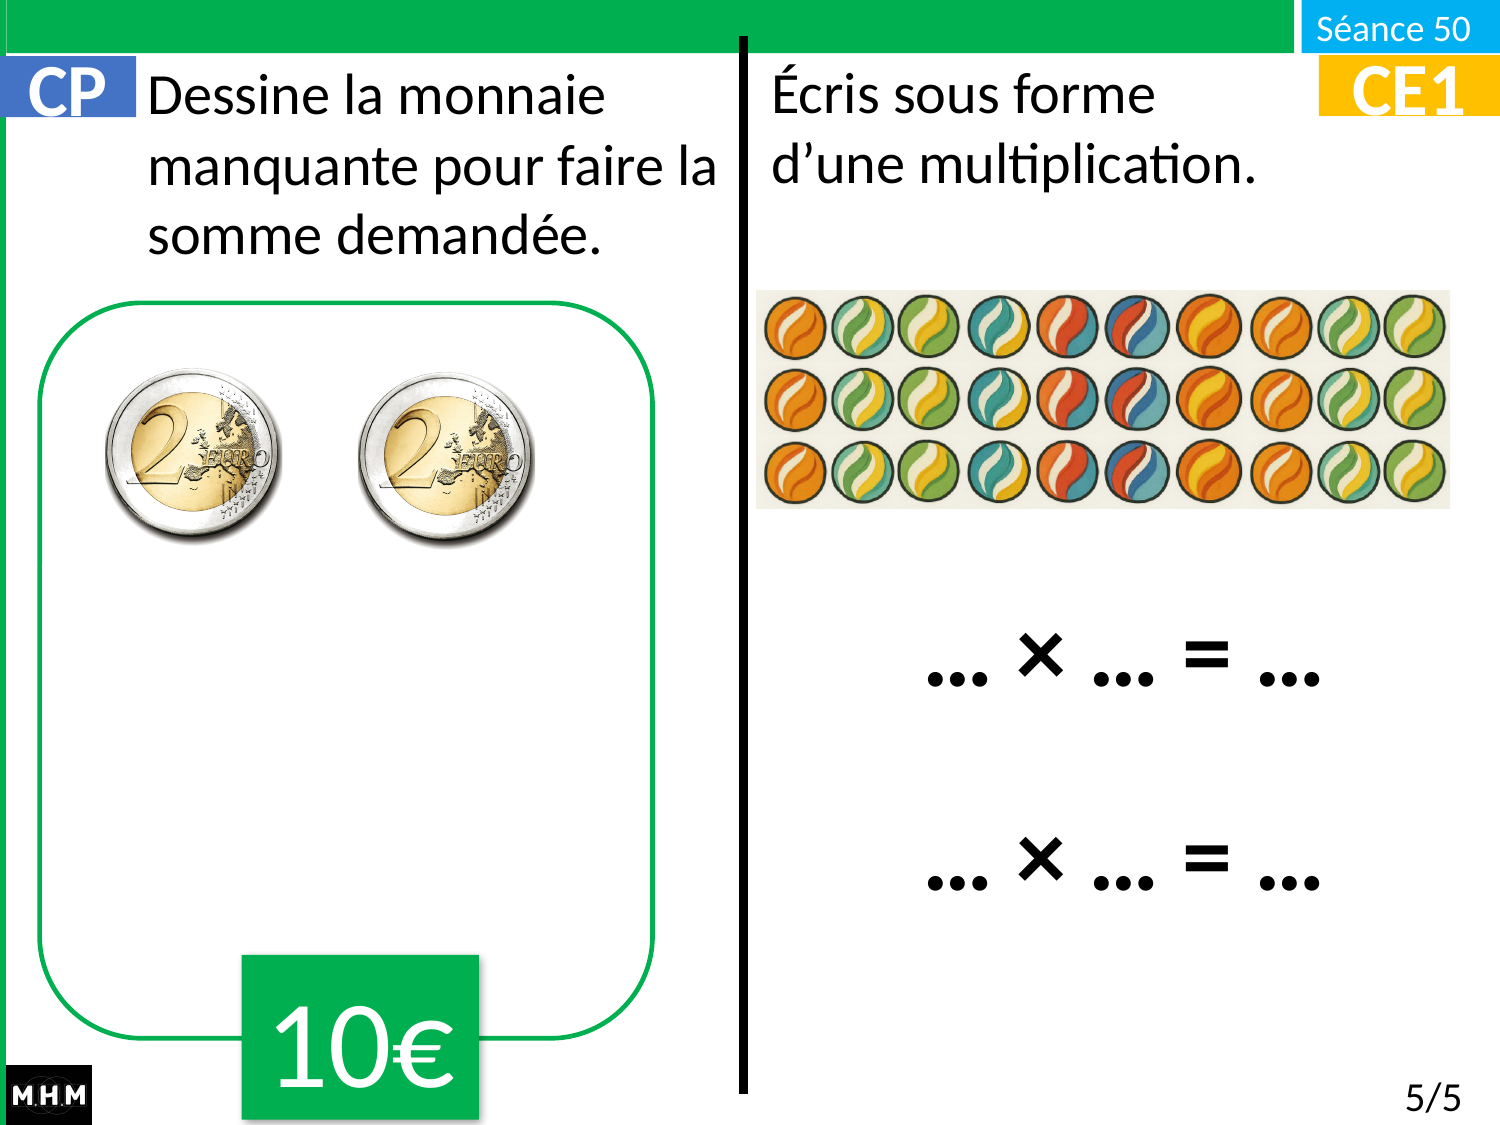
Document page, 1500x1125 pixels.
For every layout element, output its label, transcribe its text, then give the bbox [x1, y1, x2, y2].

text_box [38, 301, 654, 1040]
picture [357, 368, 536, 557]
text_box 10€ [241, 954, 479, 1120]
text_box Dessine la monnaie manquante pour faire la somme demandée. [132, 49, 743, 274]
text_box Dessine la monnaie manquante pour faire la somme demandée. [744, 49, 757, 274]
text_box CP [0, 55, 132, 118]
picture [756, 290, 1451, 509]
picture [6, 1065, 92, 1125]
text_box 5/5 [1389, 1068, 1500, 1125]
picture [105, 364, 283, 553]
text_box … × … = … [907, 578, 1500, 759]
text_box Écris sous forme d’une multiplication. [756, 47, 1306, 203]
text_box … × … = … [907, 783, 1500, 964]
text_box CE1 [1318, 54, 1500, 117]
